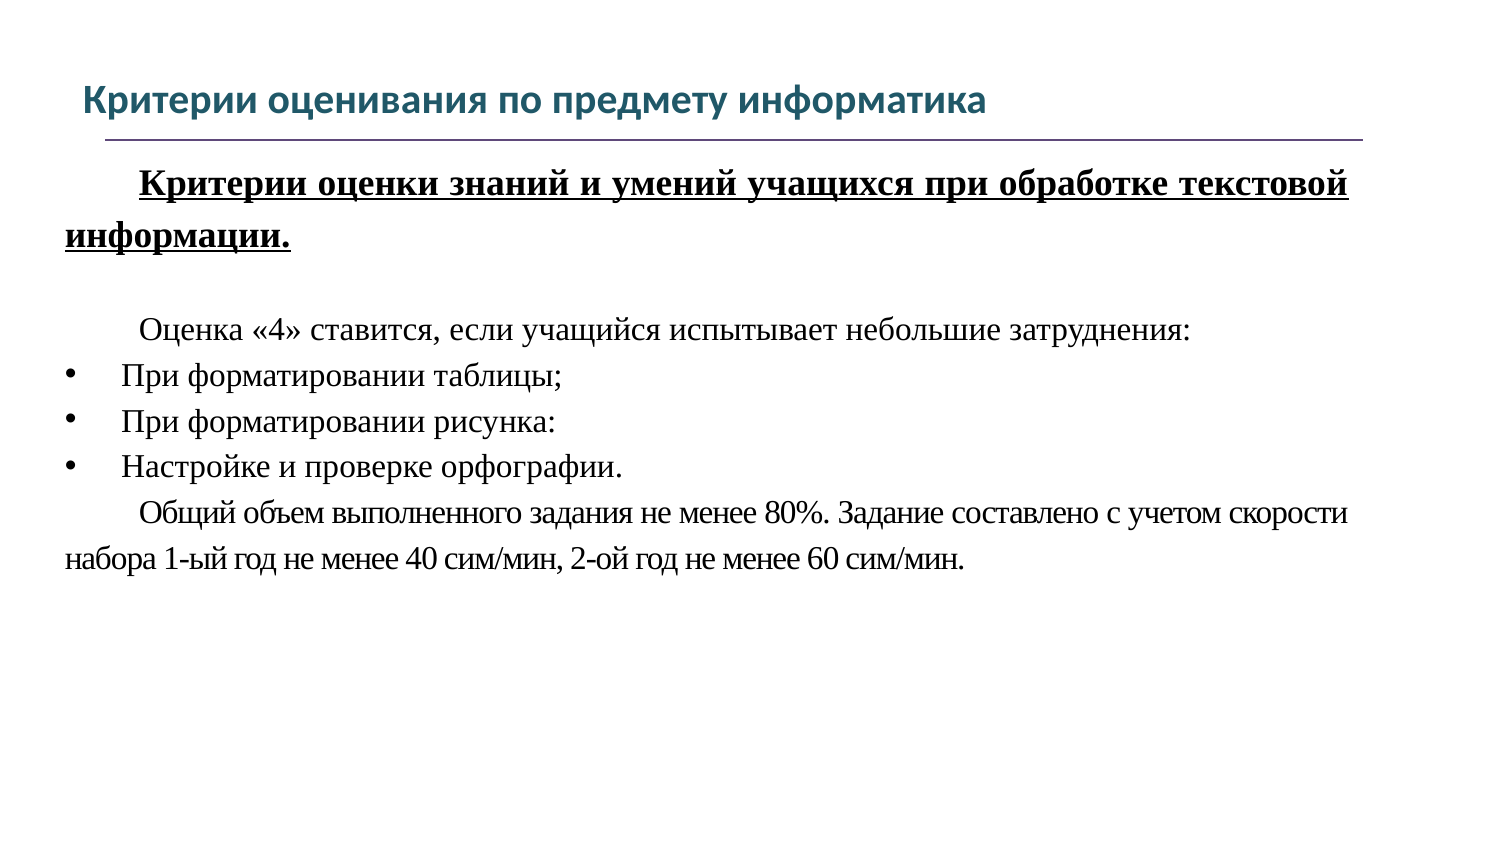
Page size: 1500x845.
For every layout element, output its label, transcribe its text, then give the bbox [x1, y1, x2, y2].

text_box Критерии оценки знаний и умений учащихся при обработке текстовой информации. Оценка «4» ставится, если учащийся испытывает небольшие затруднения: При форматировании таблицы; При форматировании рисунка: Настройке и проверке орфографии. Общий объем выполненного задания не менее 80%. Задание составлено с учетом скорости набора 1-ый год не менее 40 сим/мин, 2-ой год не менее 60 сим/мин. [50, 144, 1364, 584]
title Критерии оценивания по предмету информатика [83, 28, 1417, 213]
